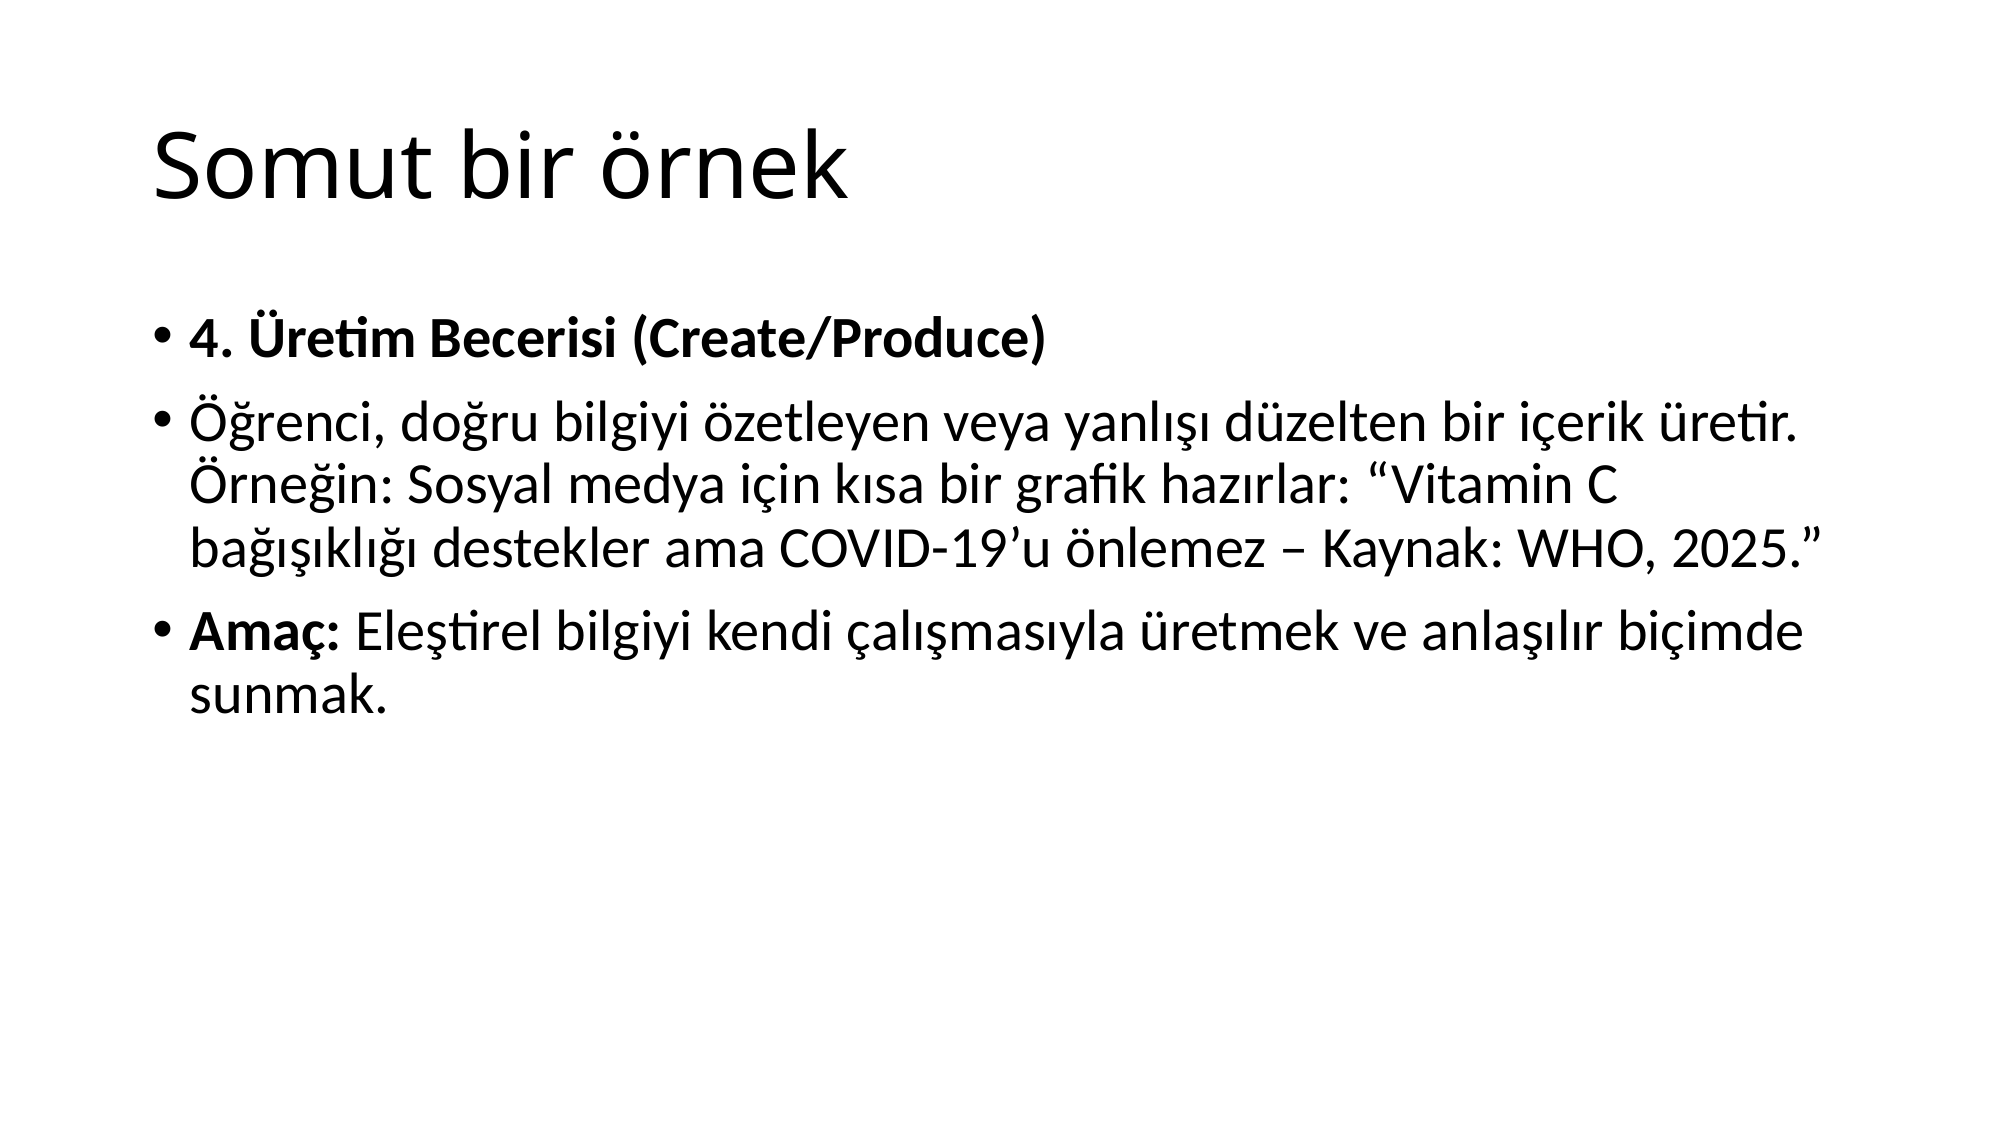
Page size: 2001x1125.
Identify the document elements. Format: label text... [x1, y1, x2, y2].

list 4. Üretim Becerisi (Create/Produce) Öğrenci, doğru bilgiyi özetleyen veya yanlışı düzelten bir içerik üretir. Örneğin: Sosyal medya için kısa bir grafik hazırlar: “Vitamin C bağışıklığı destekler ama COVID-19’u önlemez – Kaynak: WHO, 2025.” Amaç: Eleştirel bilgiyi kendi çalışmasıyla üretmek ve anlaşılır biçimde sunmak. [137, 299, 1863, 1014]
title Somut bir örnek [137, 59, 1863, 278]
